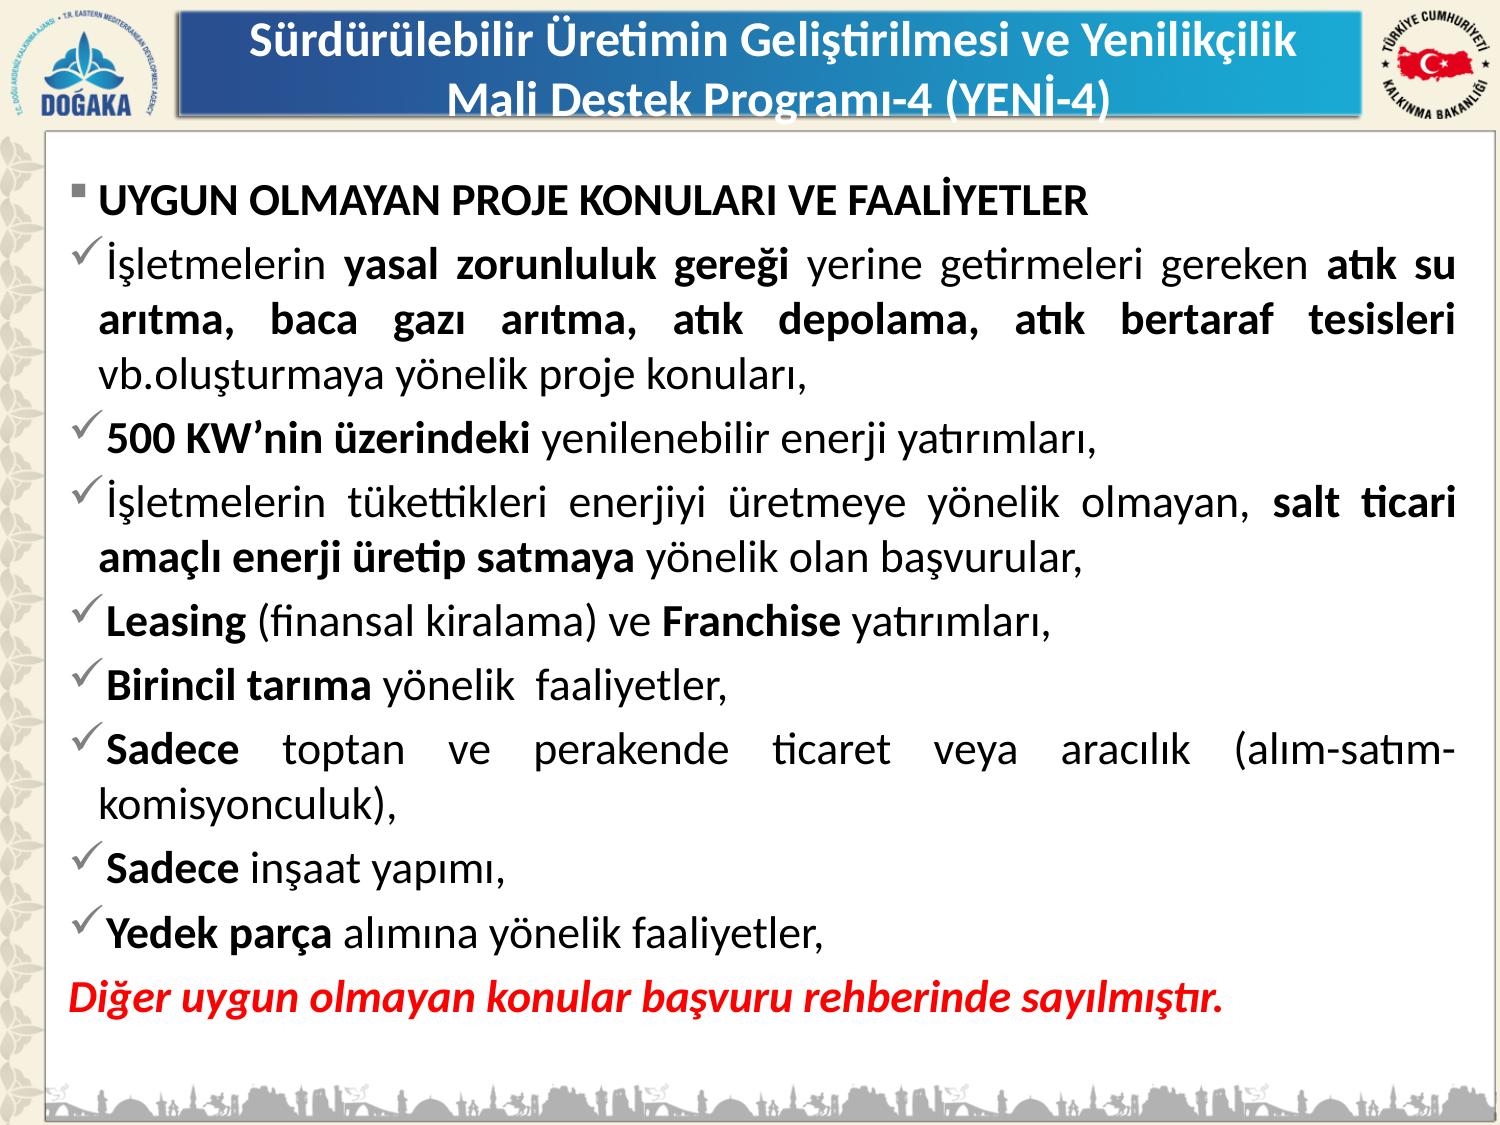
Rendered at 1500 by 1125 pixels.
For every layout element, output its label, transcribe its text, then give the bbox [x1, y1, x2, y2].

list UYGUN OLMAYAN PROJE KONULARI VE FAALİYETLER İşletmelerin yasal zorunluluk gereği yerine getirmeleri gereken atık su arıtma, baca gazı arıtma, atık depolama, atık bertaraf tesisleri vb.oluşturmaya yönelik proje konuları, 500 KW’nin üzerindeki yenilenebilir enerji yatırımları, İşletmelerin tükettikleri enerjiyi üretmeye yönelik olmayan, salt ticari amaçlı enerji üretip satmaya yönelik olan başvurular, Leasing (finansal kiralama) ve Franchise yatırımları, Birincil tarıma yönelik faaliyetler, Sadece toptan ve perakende ticaret veya aracılık (alım-satım-komisyonculuk), Sadece inşaat yapımı, Yedek parça alımına yönelik faaliyetler, Diğer uygun olmayan konular başvuru rehberinde sayılmıştır. [53, 149, 1472, 1106]
picture [0, 0, 1500, 1125]
text_box Sürdürülebilir Üretimin Geliştirilmesi ve Yenilikçilik Mali Destek Programı-4 (YENİ-4) [147, 0, 1412, 138]
